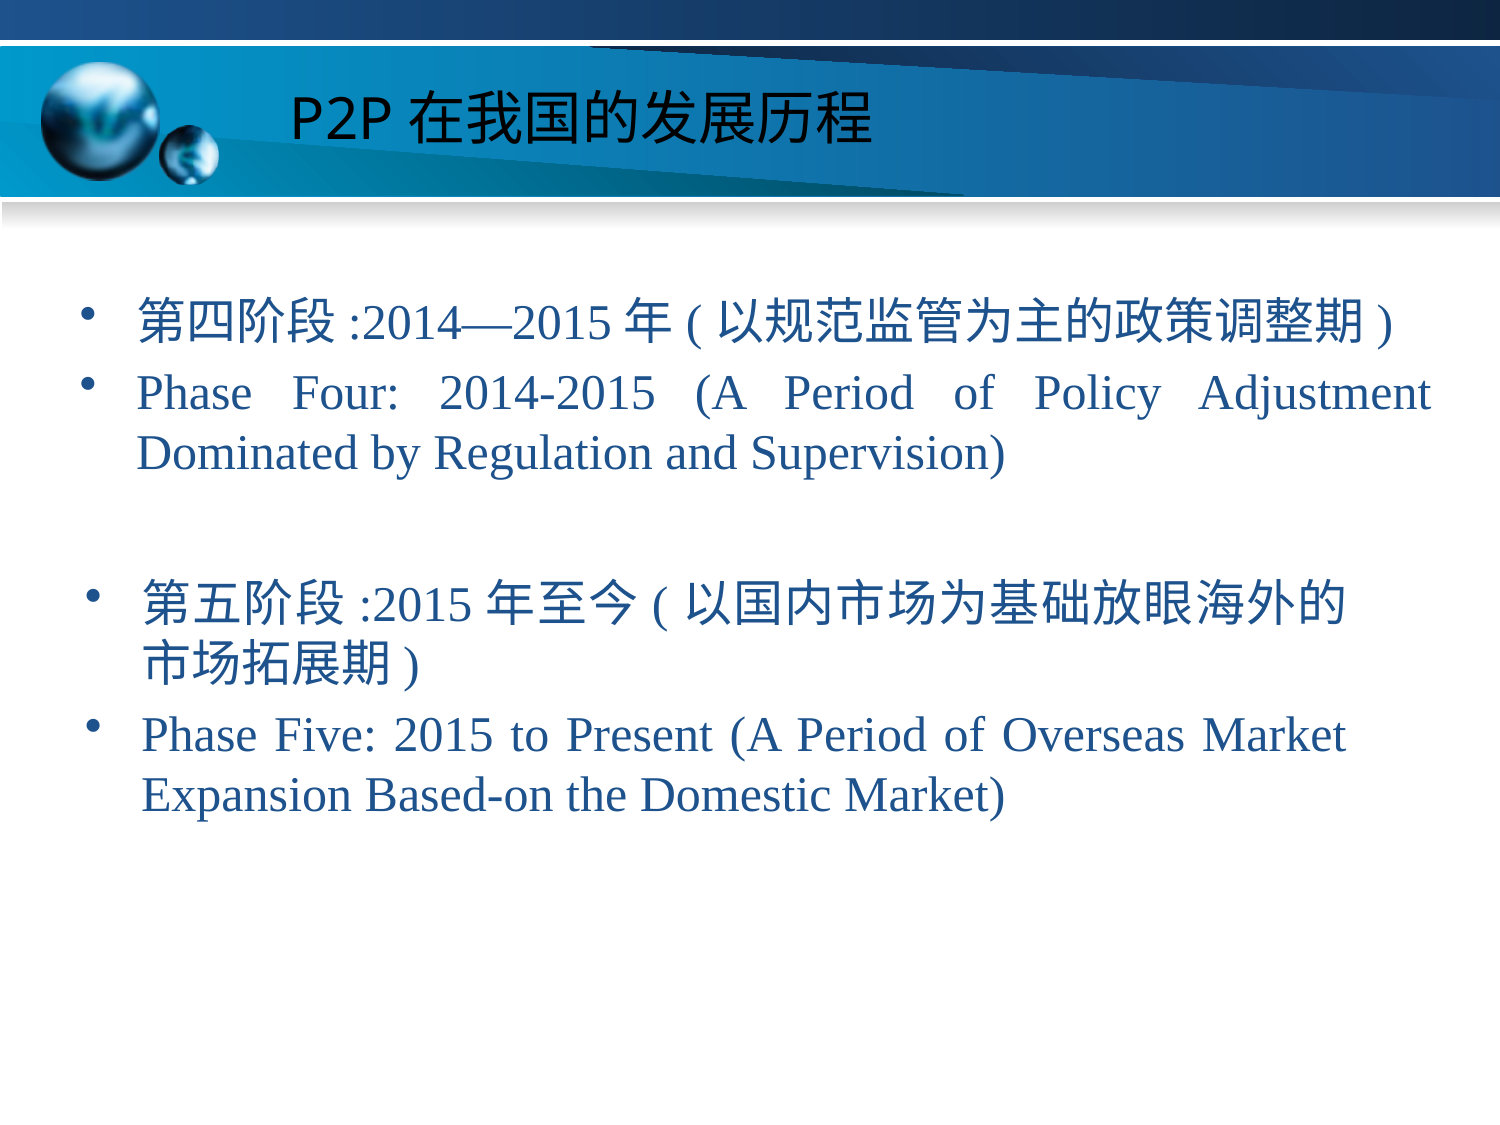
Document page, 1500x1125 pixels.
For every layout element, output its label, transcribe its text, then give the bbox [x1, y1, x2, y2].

title P2P在我国的发展历程 [274, 44, 1363, 188]
text_box 第五阶段:2015年至今(以国内市场为基础放眼海外的市场拓展期) Phase Five: 2015 to Present (A Period of Overseas Market Expansion Based-on the Domestic Market) [70, 564, 1363, 829]
text_box 第四阶段:2014—2015年(以规范监管为主的政策调整期) Phase Four: 2014-2015 (A Period of Policy Adjustment Dominated by Regulation and Supervision) [64, 282, 1447, 487]
picture [160, 126, 218, 184]
picture [42, 63, 159, 180]
